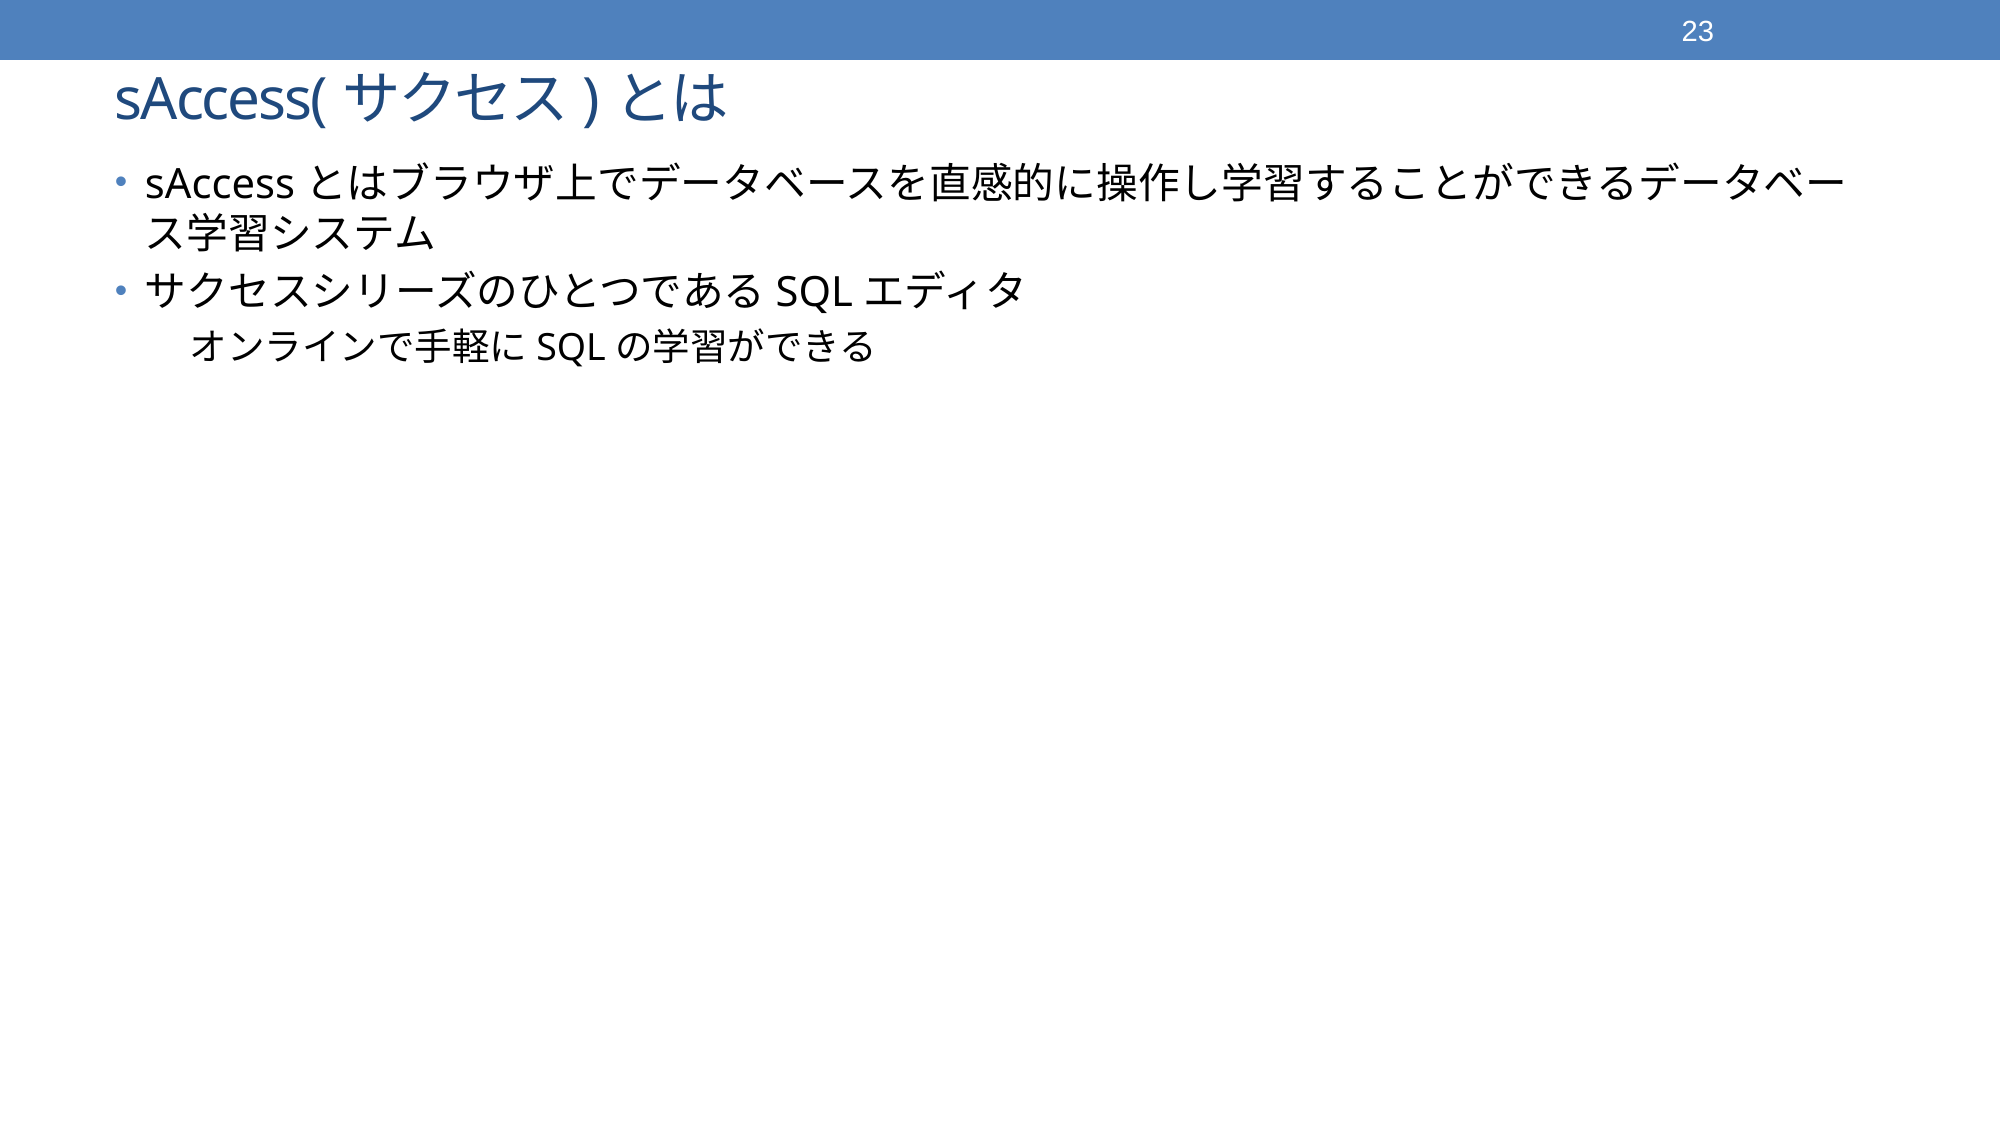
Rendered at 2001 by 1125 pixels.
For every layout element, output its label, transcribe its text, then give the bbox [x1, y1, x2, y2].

title sAccess(サクセス)とは [99, 59, 1900, 133]
list sAccessとはブラウザ上でデータベースを直感的に操作し学習することができるデータベース学習システム サクセスシリーズのひとつであるSQLエディタ オンラインで手軽にSQLの学習ができる [99, 149, 1900, 1063]
slide_number 23 [1666, 3, 1900, 57]
